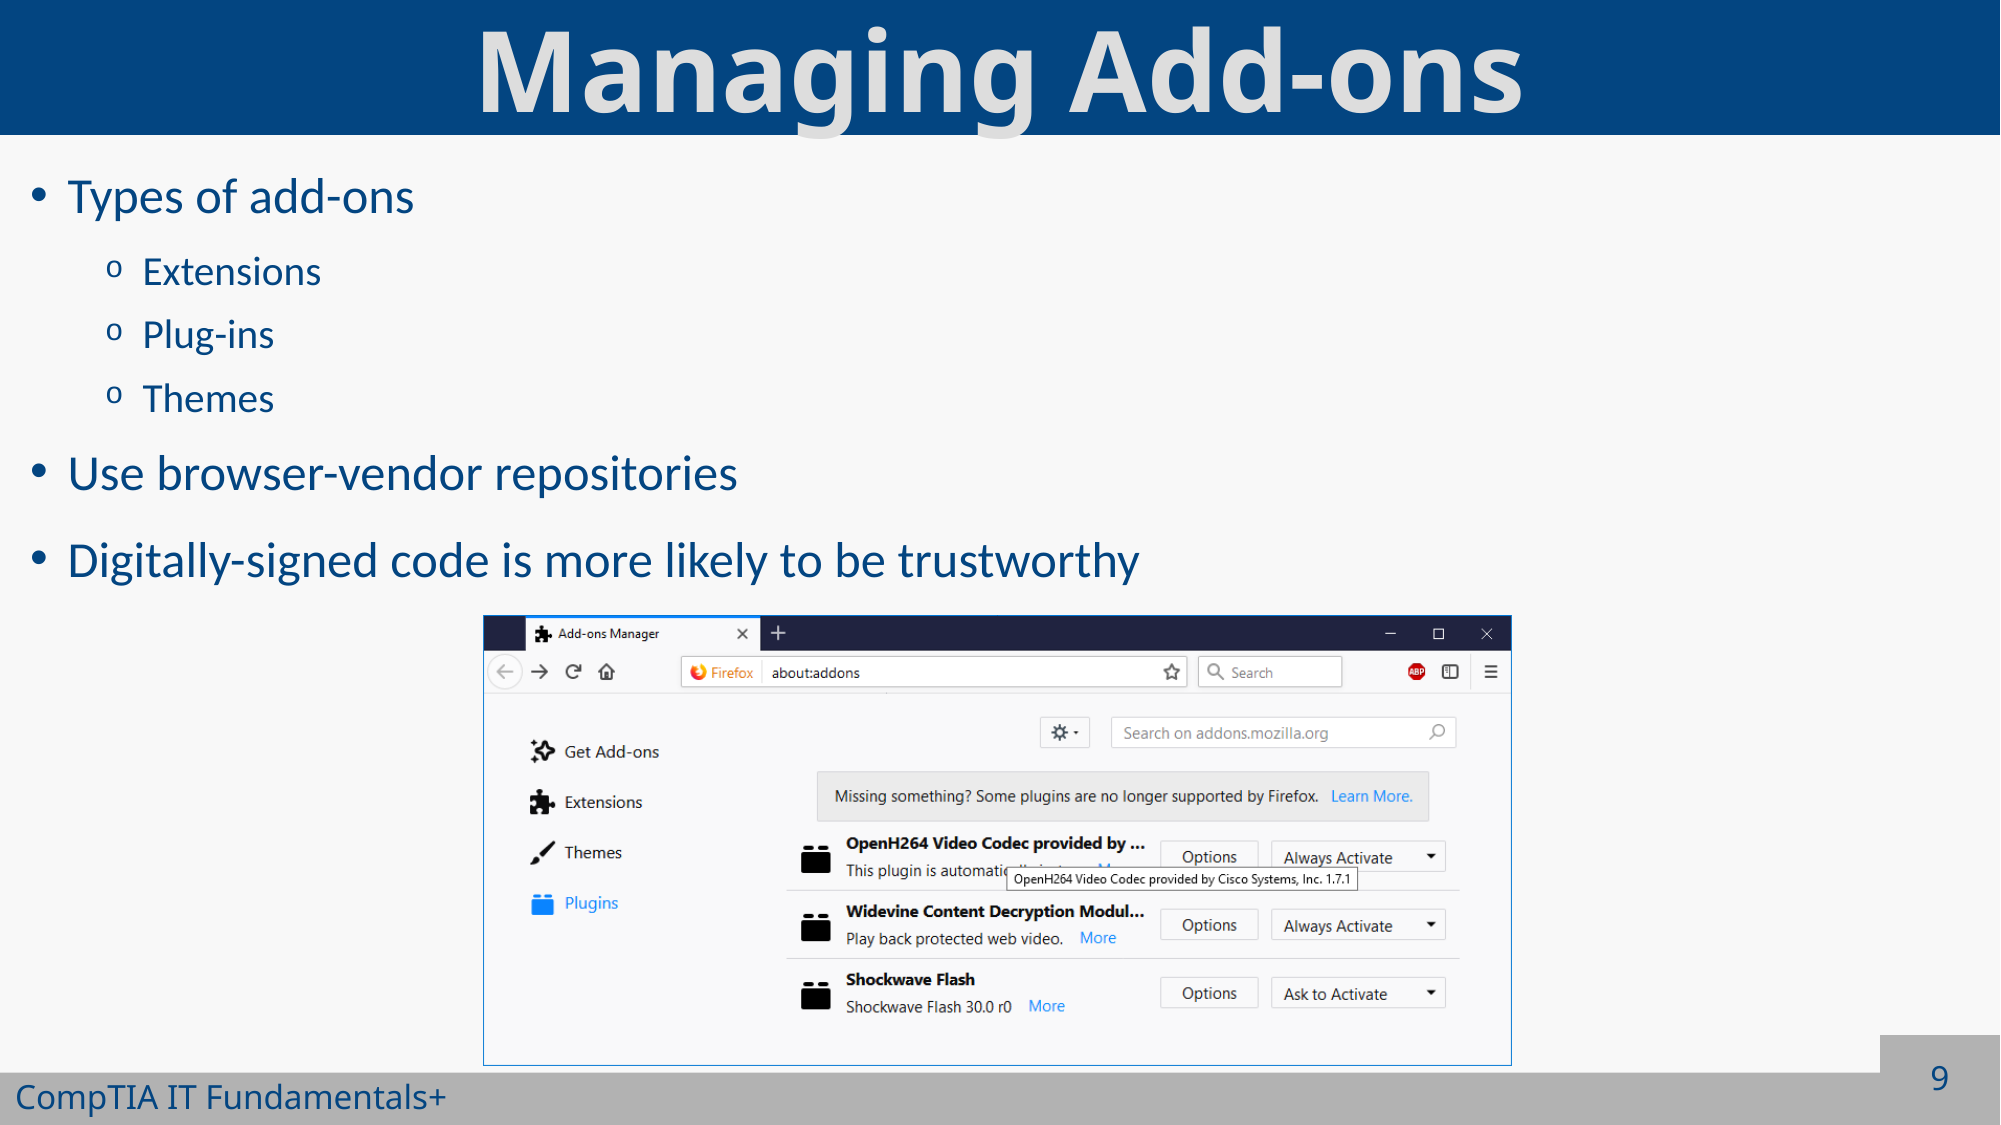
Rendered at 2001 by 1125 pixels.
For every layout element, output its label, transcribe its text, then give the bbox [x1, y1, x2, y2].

title Managing Add-ons [0, 0, 2000, 135]
slide_number 9 [1880, 1035, 2000, 1125]
footer CompTIA IT Fundamentals+ [0, 1072, 1880, 1125]
list Types of add-ons Extensions Plug-ins Themes Use browser-vendor repositories Digitally-signed code is more likely to be trustworthy [15, 149, 1980, 600]
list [483, 615, 1512, 1066]
